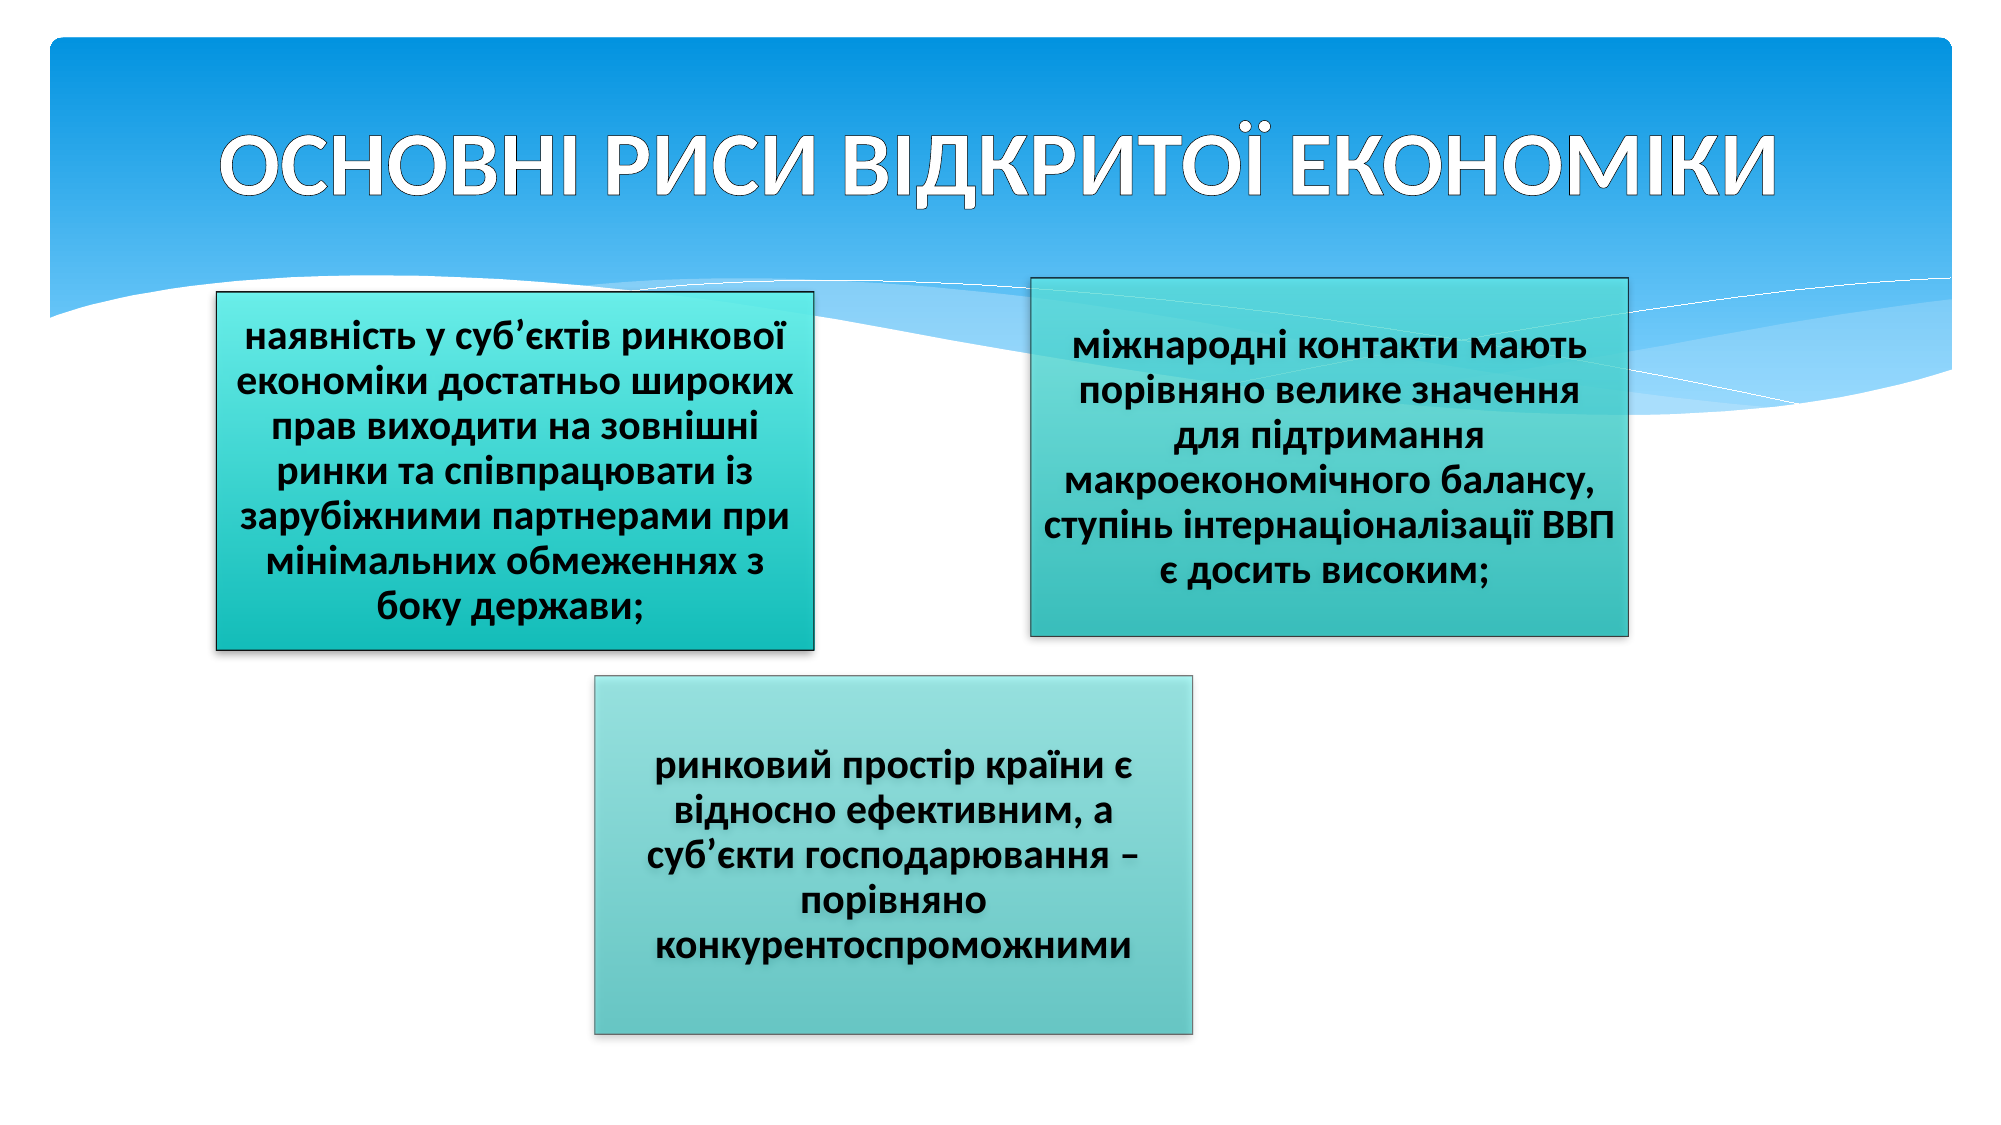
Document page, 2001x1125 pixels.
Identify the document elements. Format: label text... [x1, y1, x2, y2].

title ОСНОВНІ РИСИ ВІДКРИТОЇ ЕКОНОМІКИ [99, 55, 1900, 261]
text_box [90, 277, 1910, 1057]
